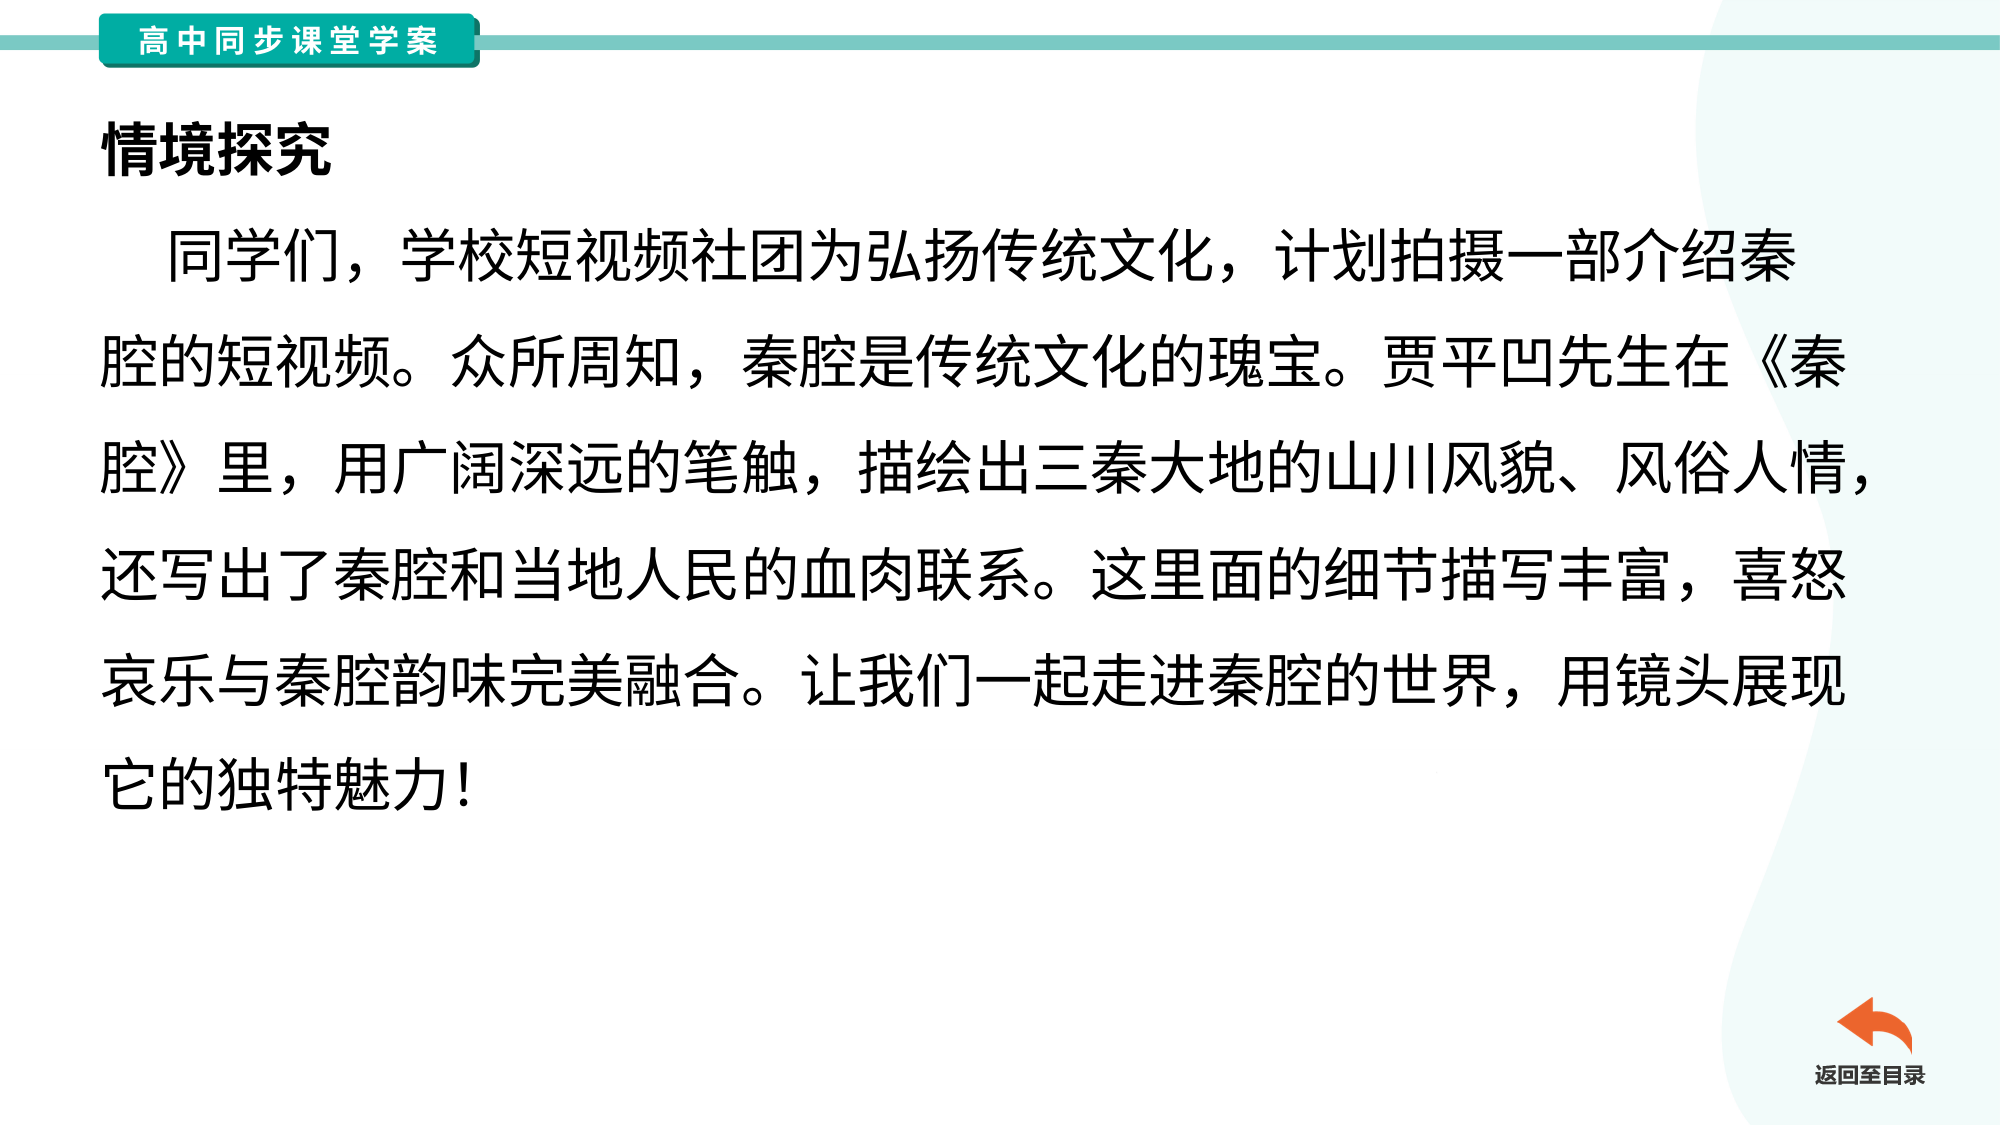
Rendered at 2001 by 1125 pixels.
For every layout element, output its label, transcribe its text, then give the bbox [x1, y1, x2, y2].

text_box 情境探究 同学们，学校短视频社团为弘扬传统文化，计划拍摄一部介绍秦 腔的短视频。众所周知，秦腔是传统文化的瑰宝。贾平凹先生在《秦 腔》里，用广阔深远的笔触，描绘出三秦大地的山川风貌、风俗人情， 还写出了秦腔和当地人民的血肉联系。这里面的细节描写丰富，喜怒 哀乐与秦腔韵味完美融合。让我们一起走进秦腔的世界，用镜头展现 它的独特魅力！ [100, 76, 1899, 808]
picture [0, 0, 2000, 1125]
